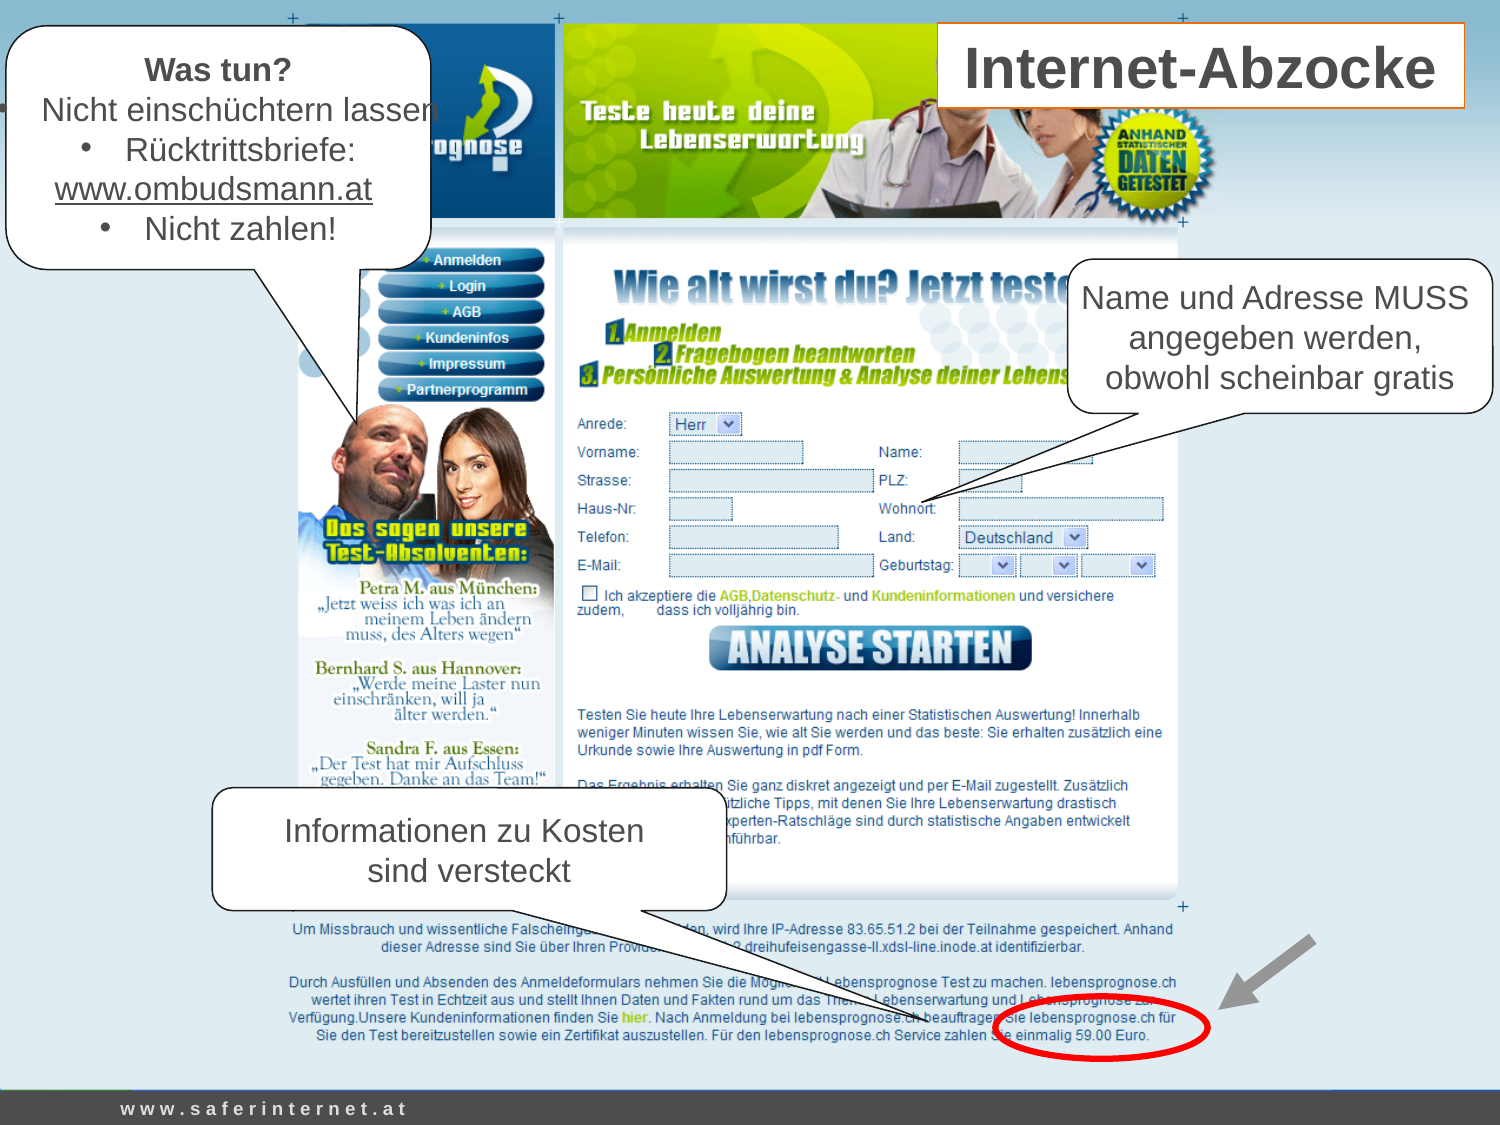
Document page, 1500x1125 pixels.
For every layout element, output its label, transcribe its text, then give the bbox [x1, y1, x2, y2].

footer w w w . s a f e r i n t e r n e t . a t [105, 1099, 923, 1125]
picture [0, 0, 1500, 1092]
